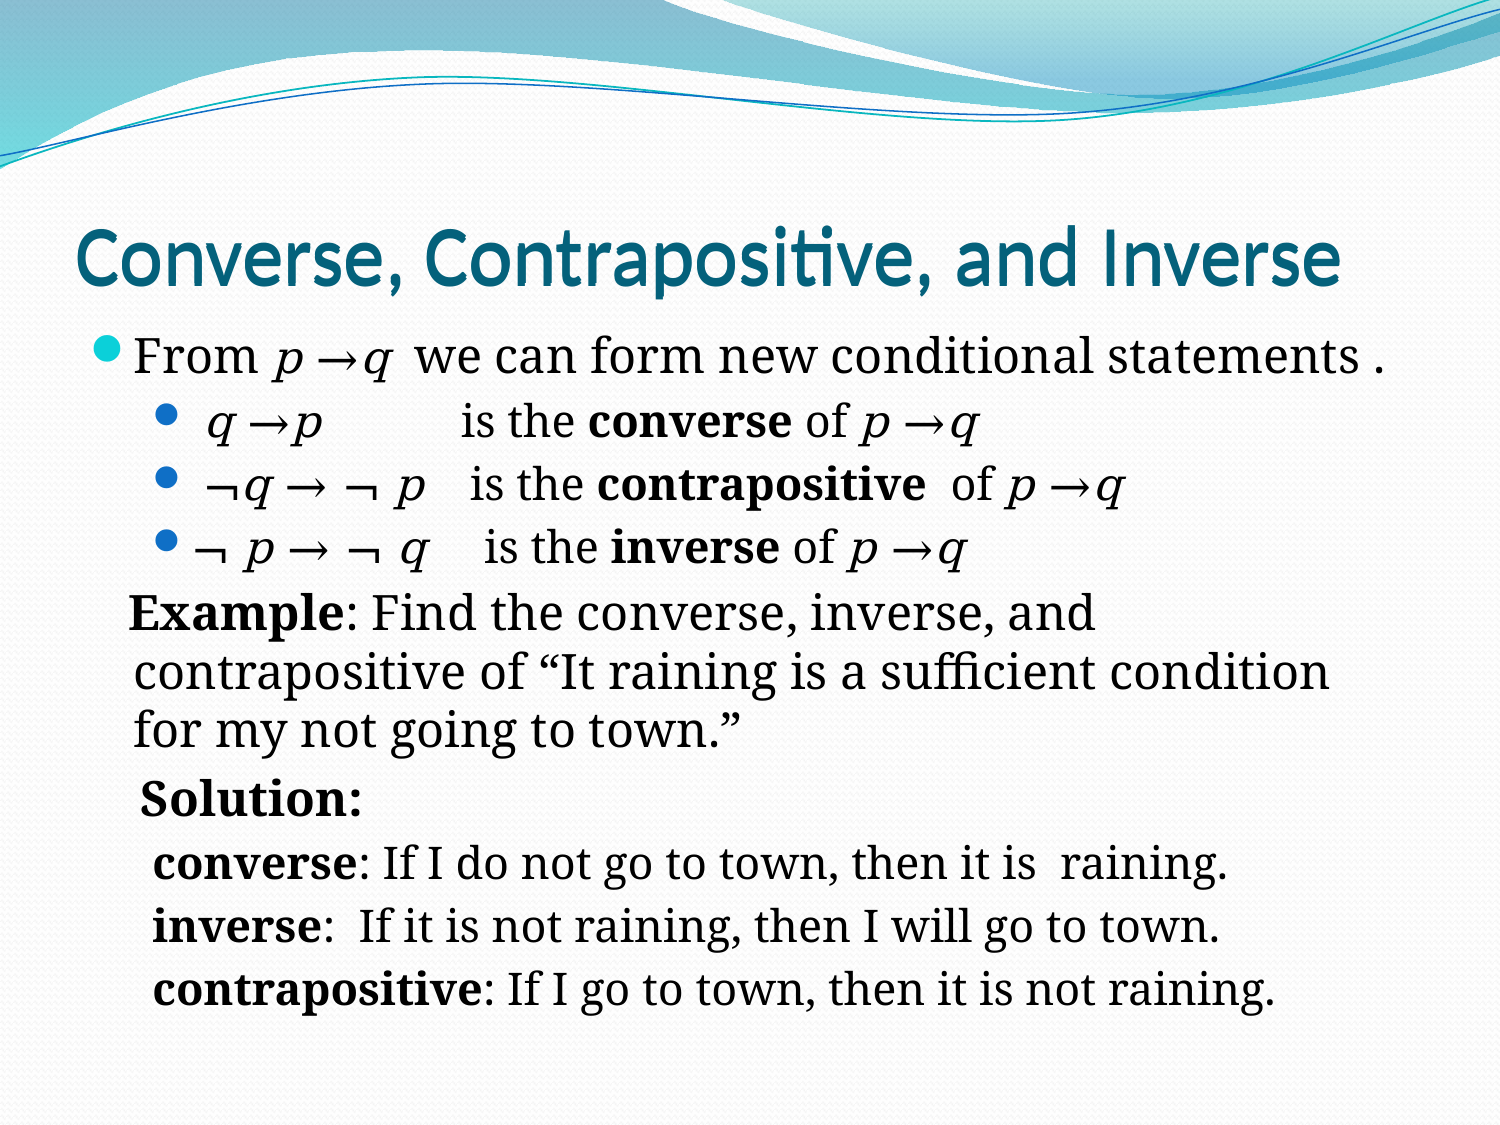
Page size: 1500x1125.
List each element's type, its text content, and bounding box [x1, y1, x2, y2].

list From p →q we can form new conditional statements . q →p is the converse of p →q ¬q → ¬ p is the contrapositive of p →q ¬ p → ¬ q is the inverse of p →q Example: Find the converse, inverse, and contrapositive of “It raining is a sufficient condition for my not going to town.” Solution: converse: If I do not go to town, then it is raining. inverse: If it is not raining, then I will go to town. contrapositive: If I go to town, then it is not raining. [75, 317, 1425, 1038]
text_box Converse, Contrapositive, and Inverse [74, 112, 1425, 300]
